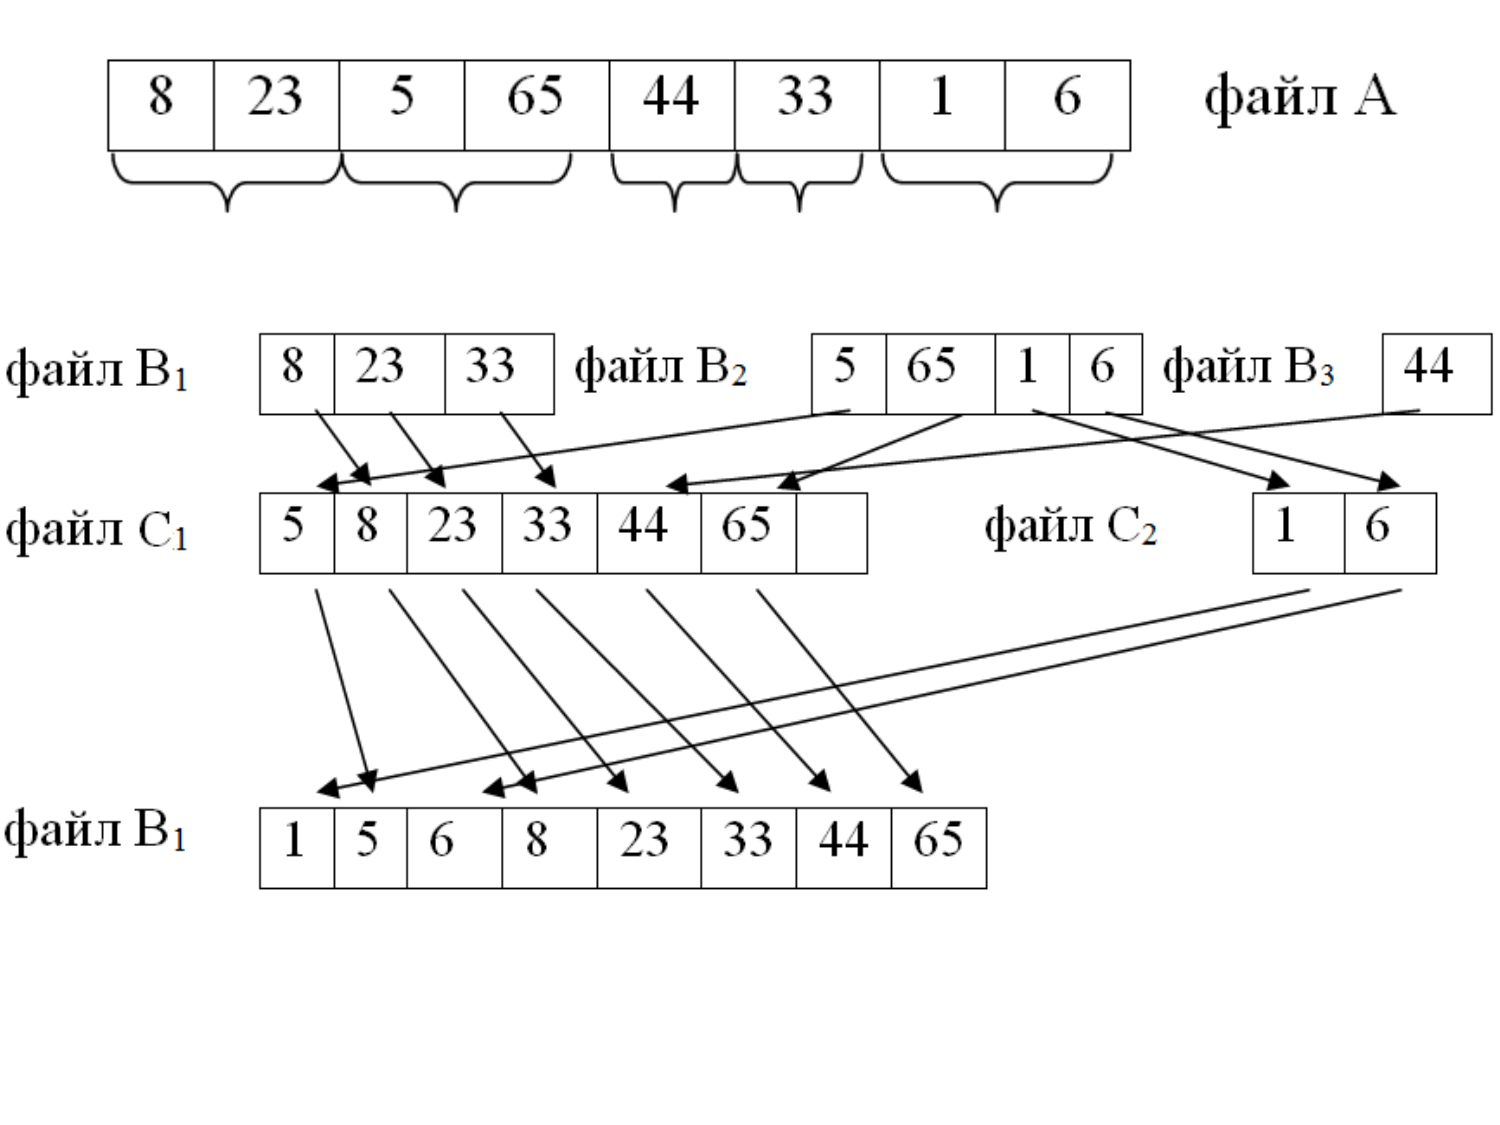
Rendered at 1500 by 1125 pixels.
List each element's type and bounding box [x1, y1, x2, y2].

picture [96, 54, 1404, 220]
picture [0, 302, 1500, 902]
